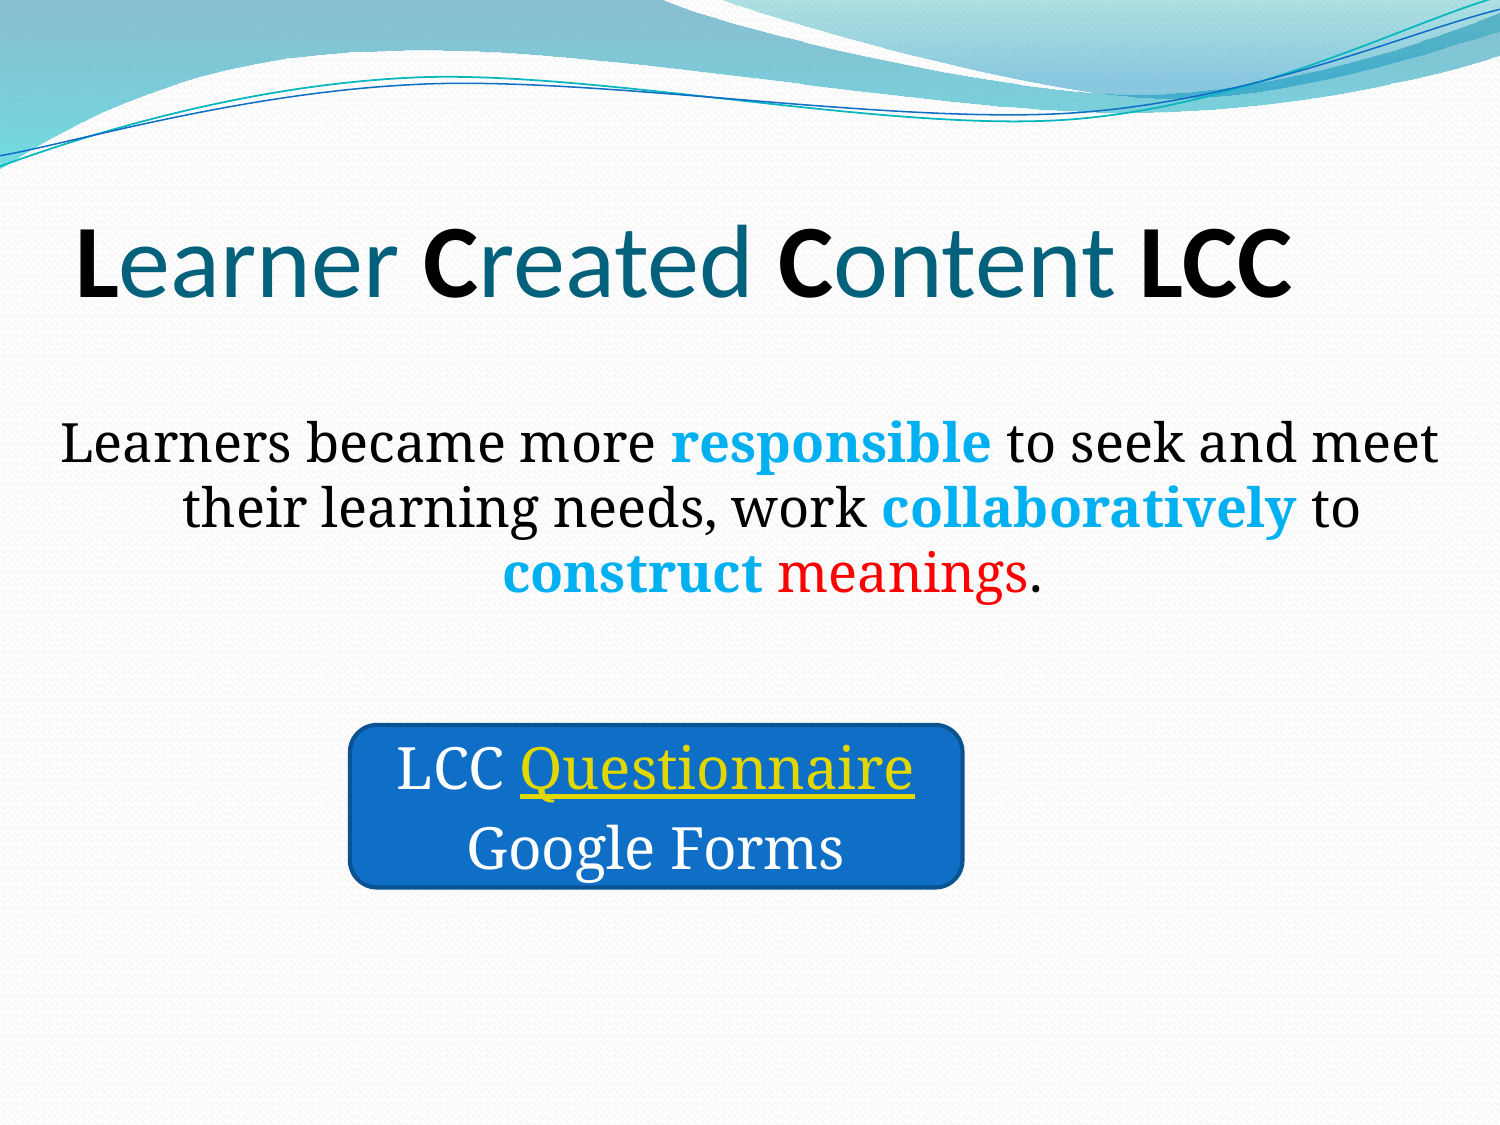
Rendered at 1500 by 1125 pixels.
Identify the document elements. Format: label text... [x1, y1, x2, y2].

text_box LCC Questionnaire Google Forms [347, 722, 965, 890]
title Learner Created Content LCC [75, 162, 1425, 319]
list Learners became more responsible to seek and meet their learning needs, work collaboratively to construct meanings. [37, 324, 1463, 650]
